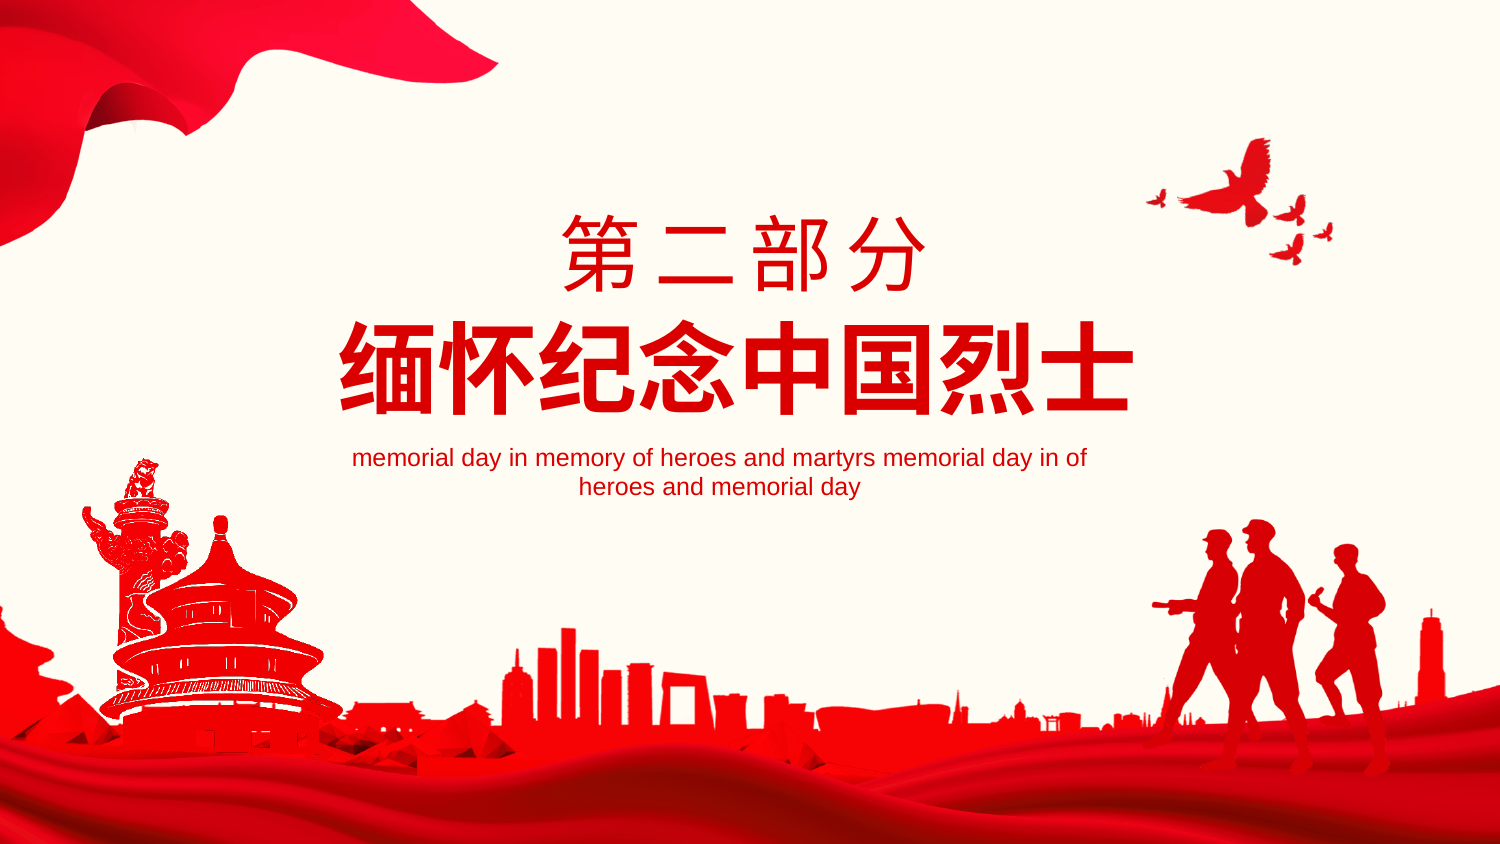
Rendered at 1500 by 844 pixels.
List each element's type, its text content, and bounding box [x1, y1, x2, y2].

picture [0, 440, 1500, 844]
text_box 缅怀纪念中国烈士 [275, 299, 1200, 434]
text_box 第二部分 [500, 194, 988, 310]
picture [1126, 122, 1355, 298]
picture [0, 0, 536, 292]
text_box memorial day in memory of heroes and martyrs memorial day in of heroes and memorial day [320, 433, 1121, 509]
